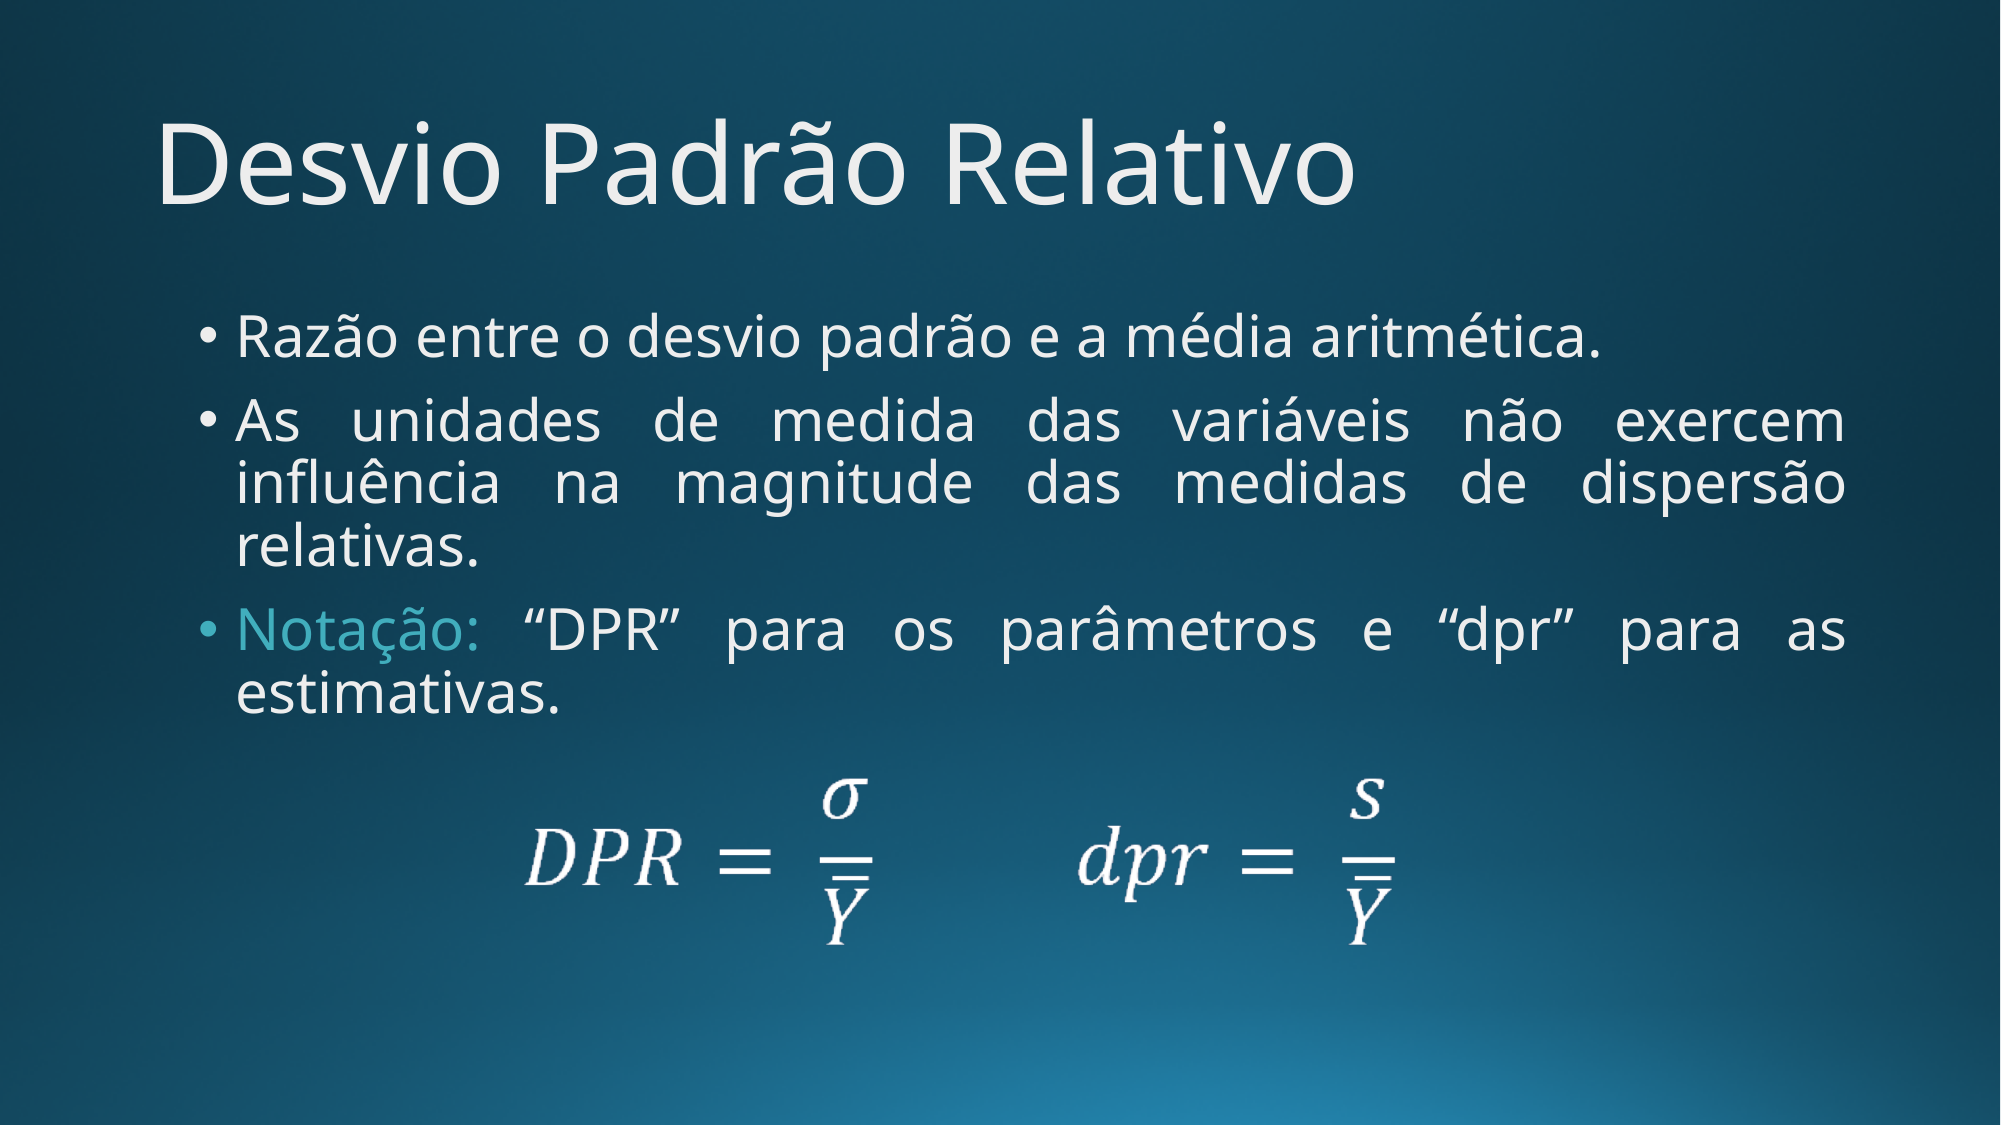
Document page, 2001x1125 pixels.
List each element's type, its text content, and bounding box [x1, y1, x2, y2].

picture [0, 0, 2001, 1125]
text_box Razão entre o desvio padrão e a média aritmética. As unidades de medida das variáveis não exercem influência na magnitude das medidas de dispersão relativas. Notação: “DPR” para os parâmetros e “dpr” para as estimativas. [183, 299, 1863, 674]
text_box Desvio Padrão Relativo [137, 59, 1863, 278]
